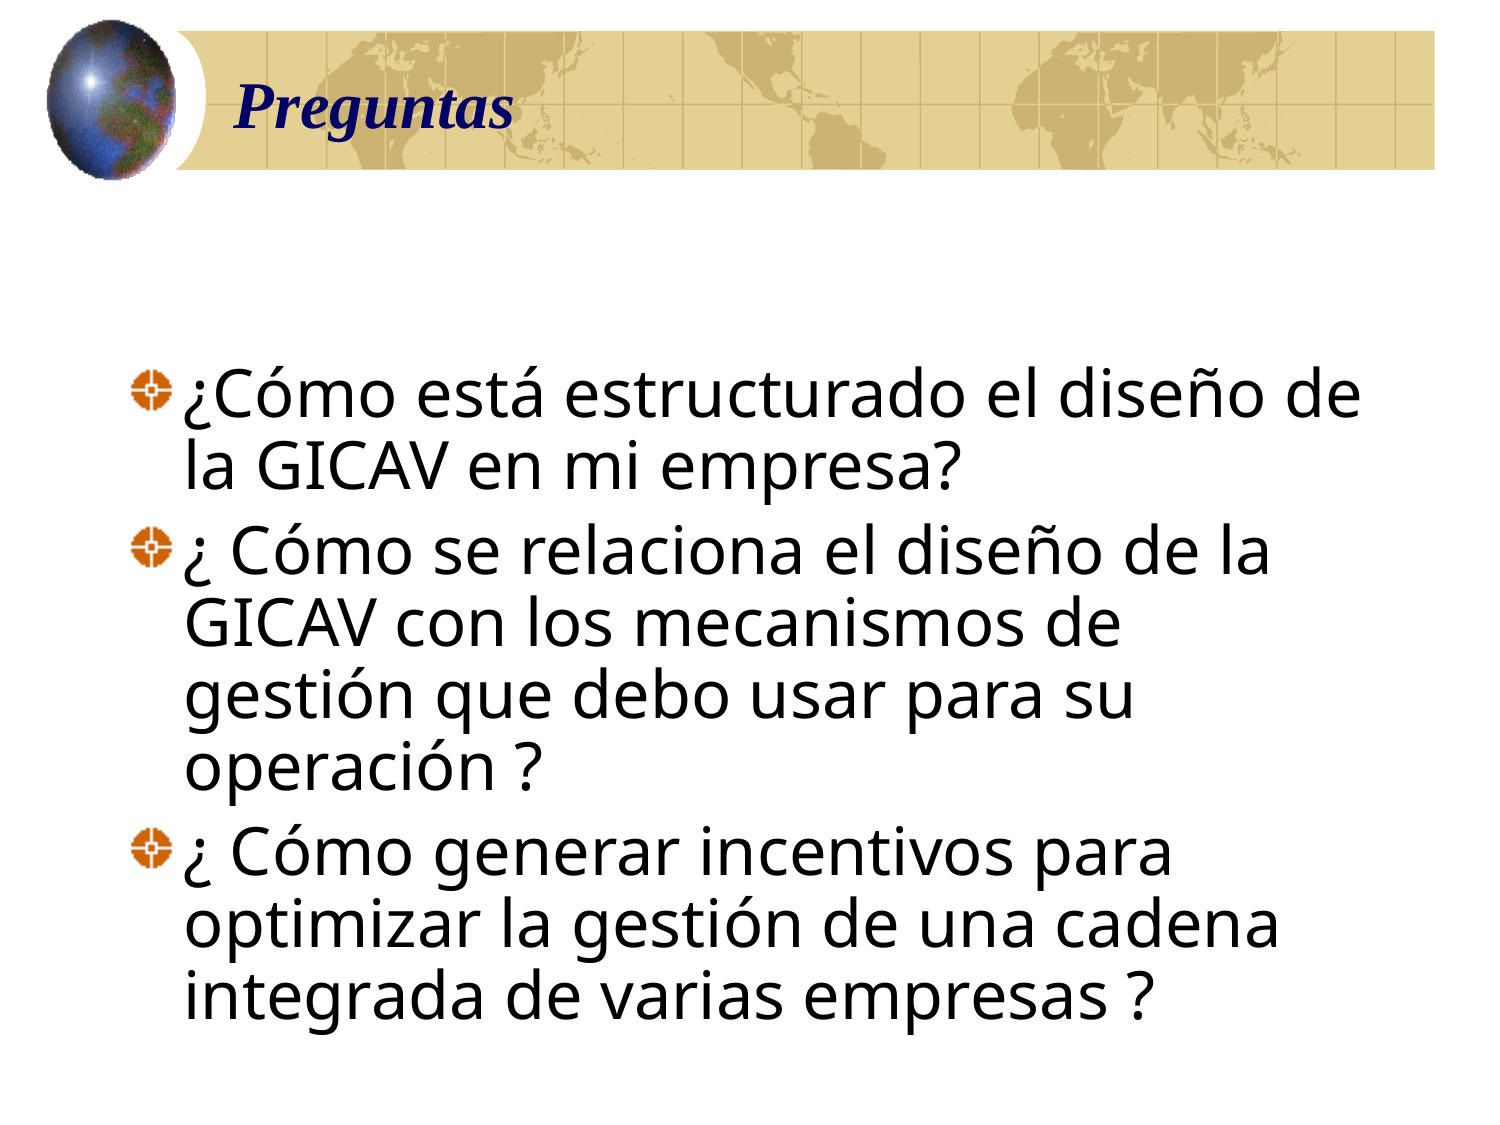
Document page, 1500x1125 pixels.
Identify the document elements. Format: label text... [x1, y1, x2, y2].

picture [127, 826, 175, 874]
title Preguntas [218, 77, 1448, 126]
picture [127, 525, 175, 573]
list ¿Cómo está estructurado el diseño de la GICAV en mi empresa? ¿ Cómo se relaciona el diseño de la GICAV con los mecanismos de gestión que debo usar para su operación ? ¿ Cómo generar incentivos para optimizar la gestión de una cadena integrada de varias empresas ? [112, 352, 1388, 1028]
picture [42, 14, 190, 185]
picture [127, 368, 175, 416]
